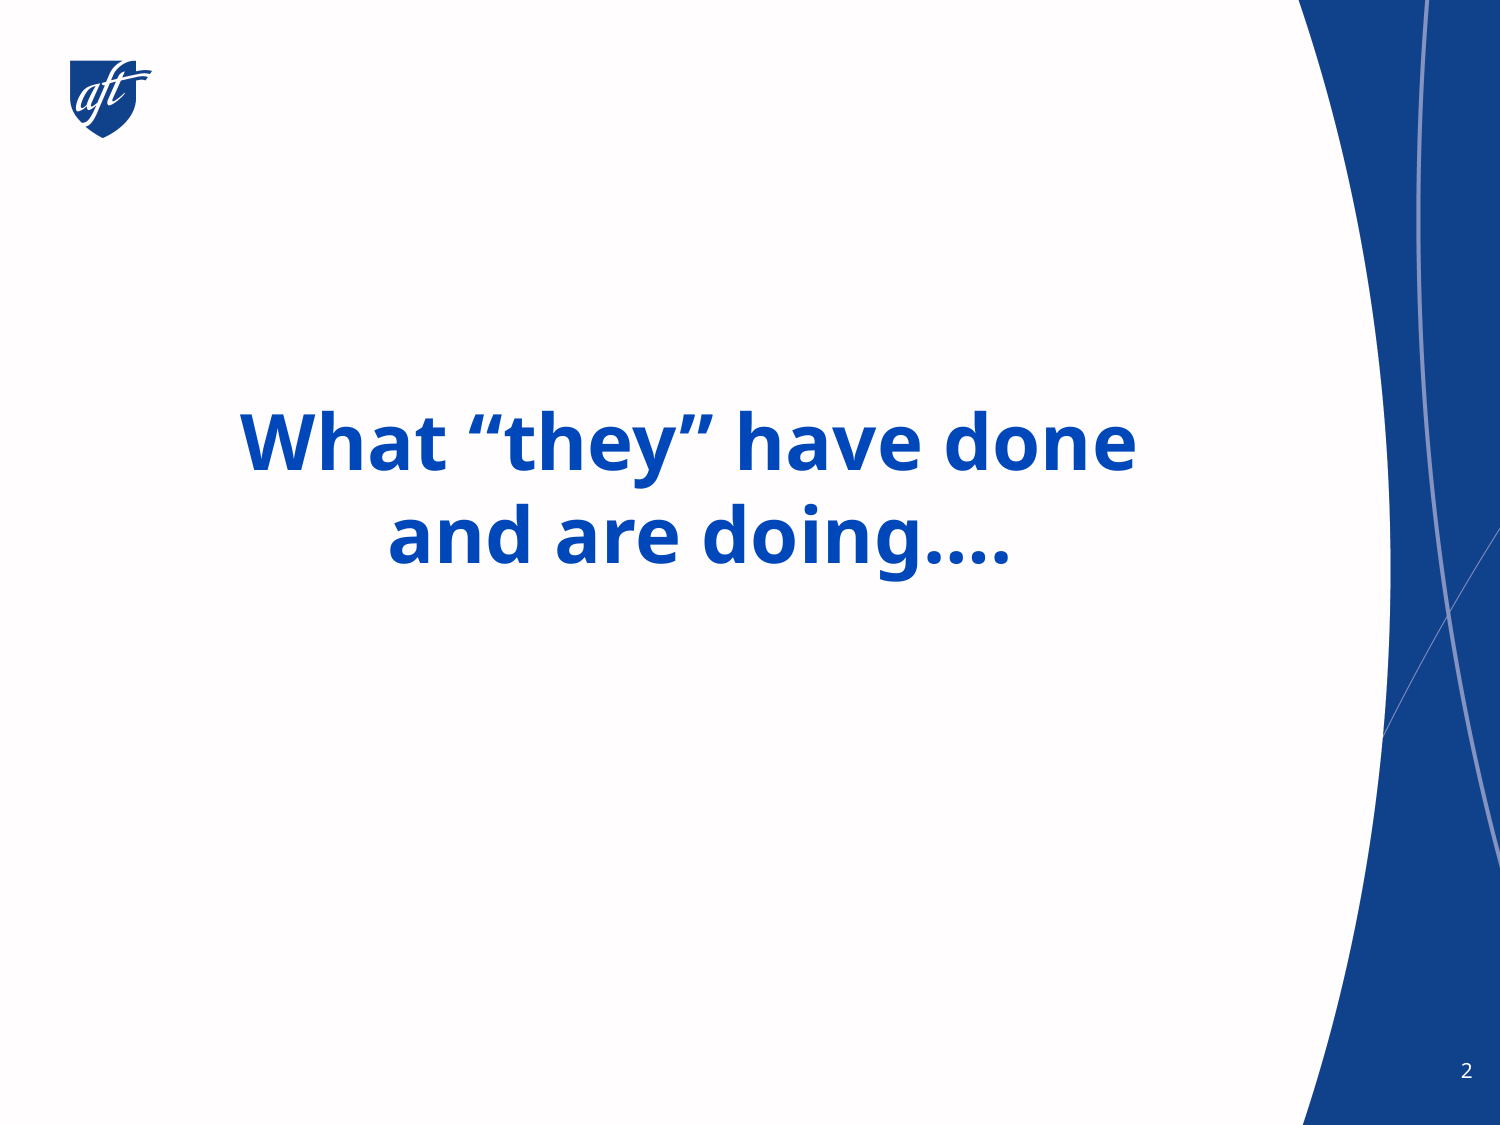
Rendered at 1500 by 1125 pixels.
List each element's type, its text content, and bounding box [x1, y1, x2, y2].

slide_number 2 [1174, 1049, 1488, 1101]
title What “they” have done and are doing…. [87, 299, 1313, 588]
picture [0, 0, 1500, 1125]
